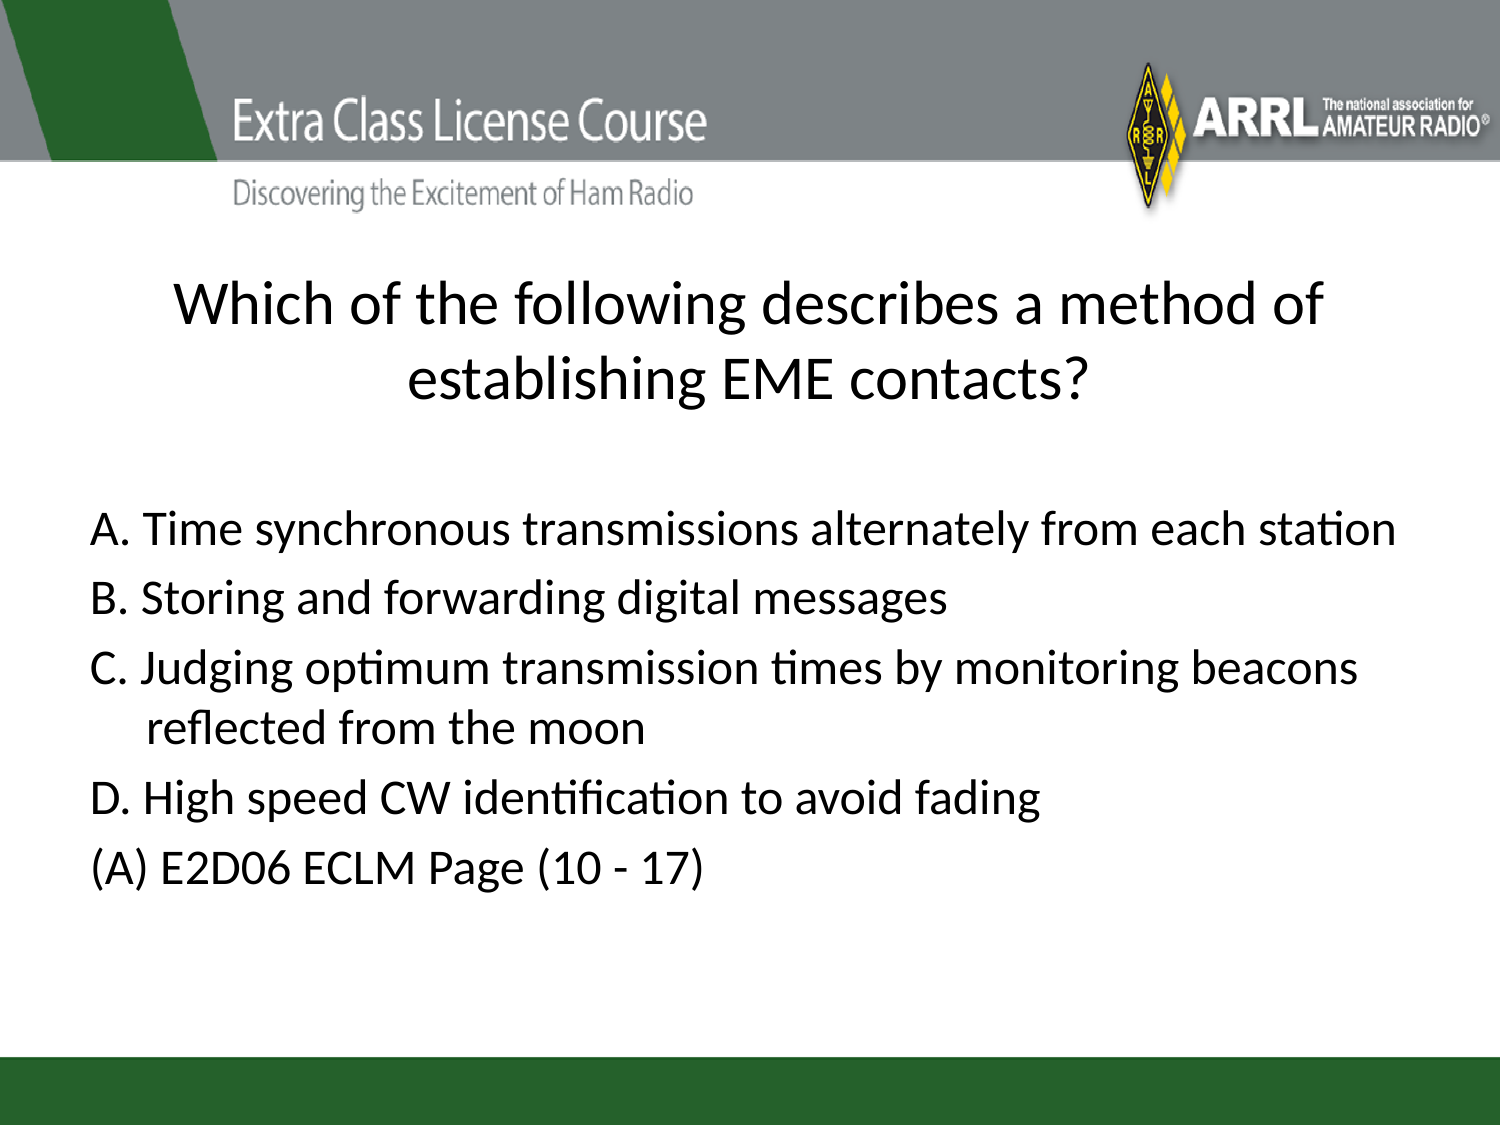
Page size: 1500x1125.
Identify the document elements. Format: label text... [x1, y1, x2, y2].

picture [0, 0, 1500, 1125]
title Which of the following describes a method of establishing EME contacts? [75, 254, 1425, 435]
list A. Time synchronous transmissions alternately from each station B. Storing and forwarding digital messages C. Judging optimum transmission times by monitoring beacons reflected from the moon D. High speed CW identification to avoid fading (A) E2D06 ECLM Page (10 - 17) [75, 487, 1425, 1005]
